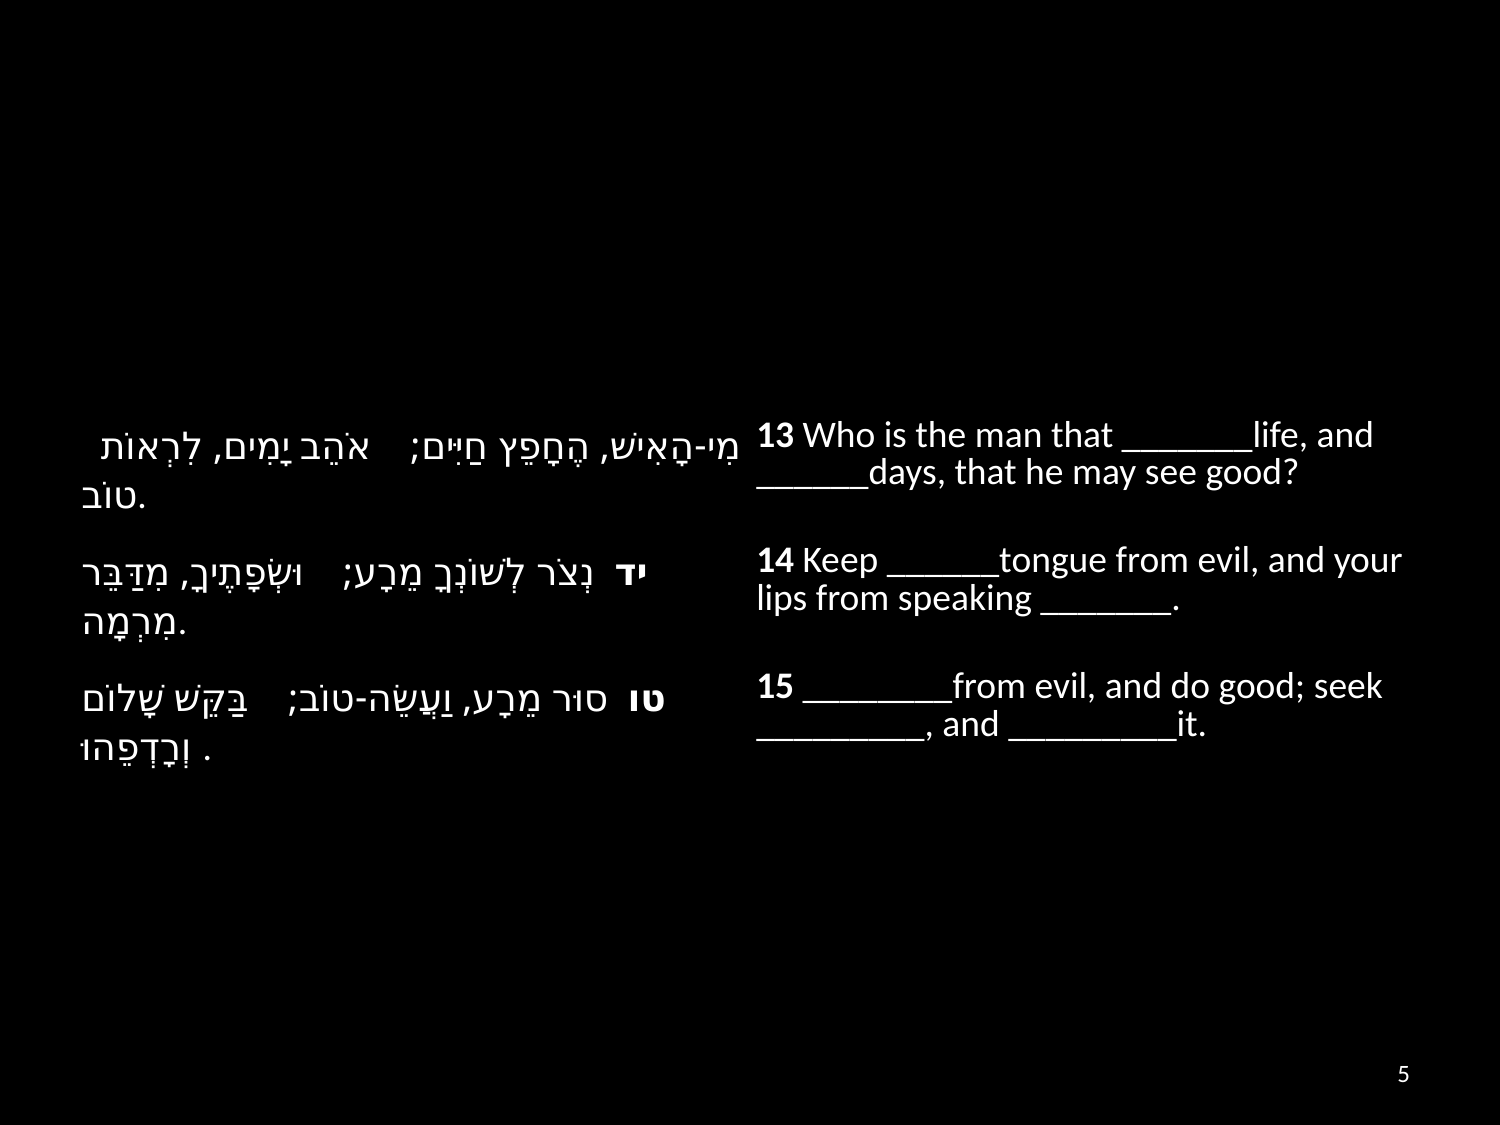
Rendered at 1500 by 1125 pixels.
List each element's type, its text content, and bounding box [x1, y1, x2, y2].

table_cell יד נְצֹר לְשׁוֹנְךָ מֵרָע; וּשְׂפָתֶיךָ, מִדַּבֵּר מִרְמָה. [75, 538, 750, 664]
table_cell 14 Keep ______tongue from evil, and your lips from speaking _______. [750, 538, 1425, 664]
table_cell 15 ________from evil, and do good; seek _________, and _________it. [750, 664, 1425, 790]
table_cell טו סוּר מֵרָע, וַעֲשֵׂה-טוֹב; בַּקֵּשׁ שָׁלוֹם וְרָדְפֵהוּ. [75, 664, 750, 790]
table_header 13 Who is the man that _______life, and ______days, that he may see good? [750, 413, 1425, 538]
table_header מִי-הָאִישׁ, הֶחָפֵץ חַיִּים; אֹהֵב יָמִים, לִרְאוֹת טוֹב. [75, 413, 750, 538]
slide_number 5 [1074, 1042, 1425, 1103]
